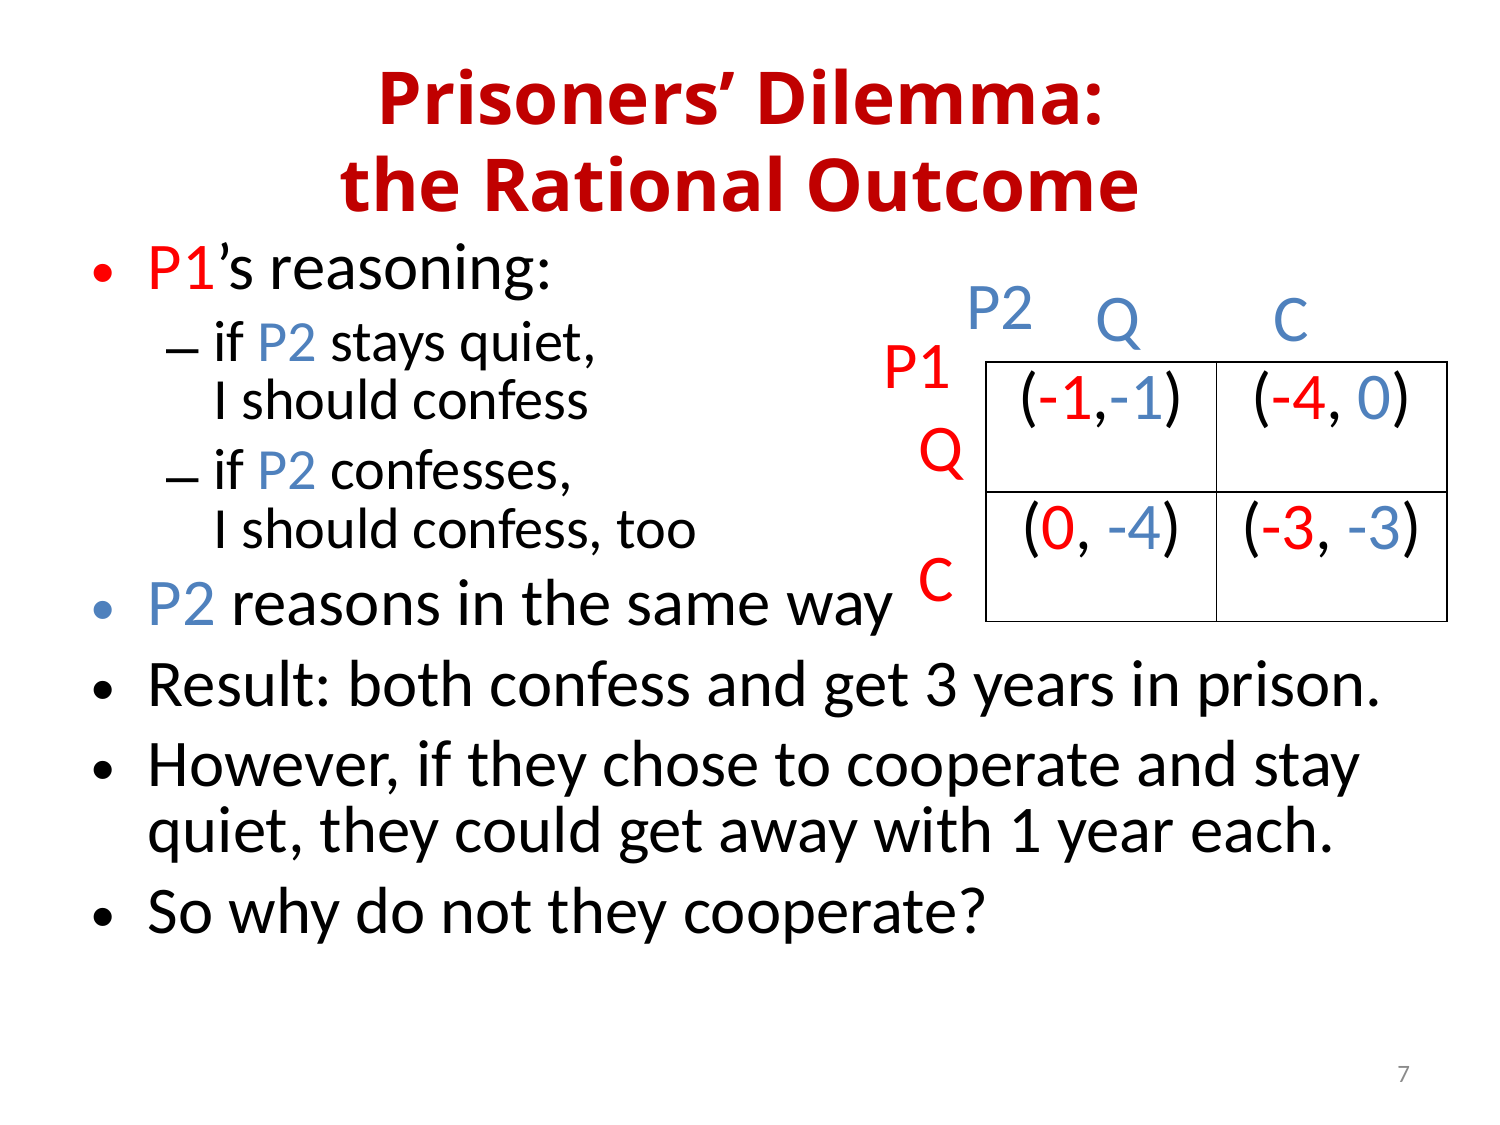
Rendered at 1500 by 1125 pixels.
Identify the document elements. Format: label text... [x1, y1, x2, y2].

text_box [867, 255, 1325, 624]
title Prisoners’ Dilemma: the Rational Outcome [75, 45, 1425, 233]
list P1’s reasoning: if P2 stays quiet, I should confess if P2 confesses, I should confess, too P2 reasons in the same way Result: both confess and get 3 years in prison. However, if they chose to cooperate and stay quiet, they could get away with 1 year each. So why do not they cooperate? [76, 231, 1471, 1094]
slide_number 7 [1074, 1042, 1425, 1103]
